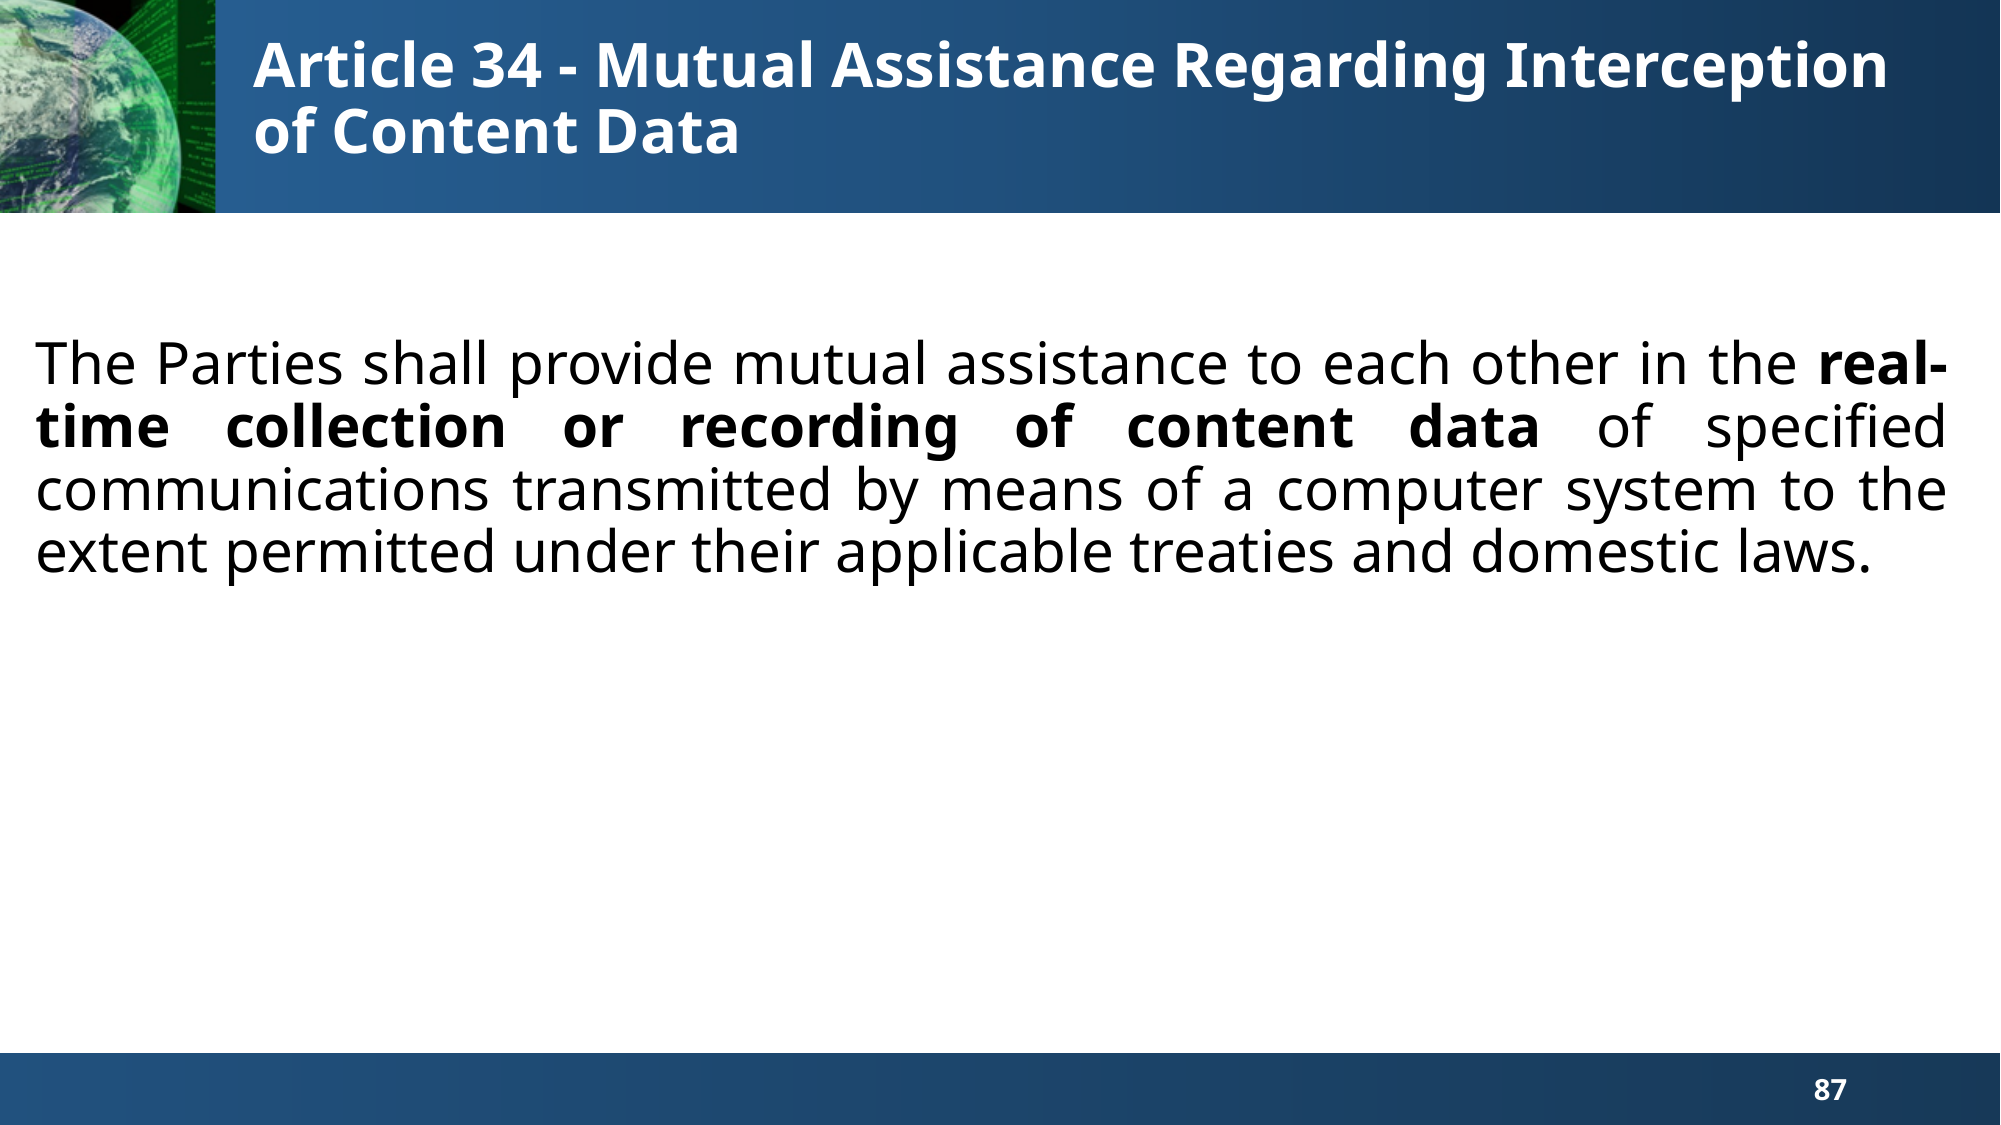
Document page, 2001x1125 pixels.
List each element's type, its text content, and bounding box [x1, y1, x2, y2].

picture [0, 0, 2000, 213]
list The Parties shall provide mutual assistance to each other in the real-time collection or recording of content data of specified communications transmitted by means of a computer system to the extent permitted under their applicable treaties and domestic laws. [20, 235, 1964, 1031]
title Article 34 - Mutual Assistance Regarding Interception of Content Data [238, 26, 1964, 175]
slide_number 87 [1412, 1061, 1863, 1121]
